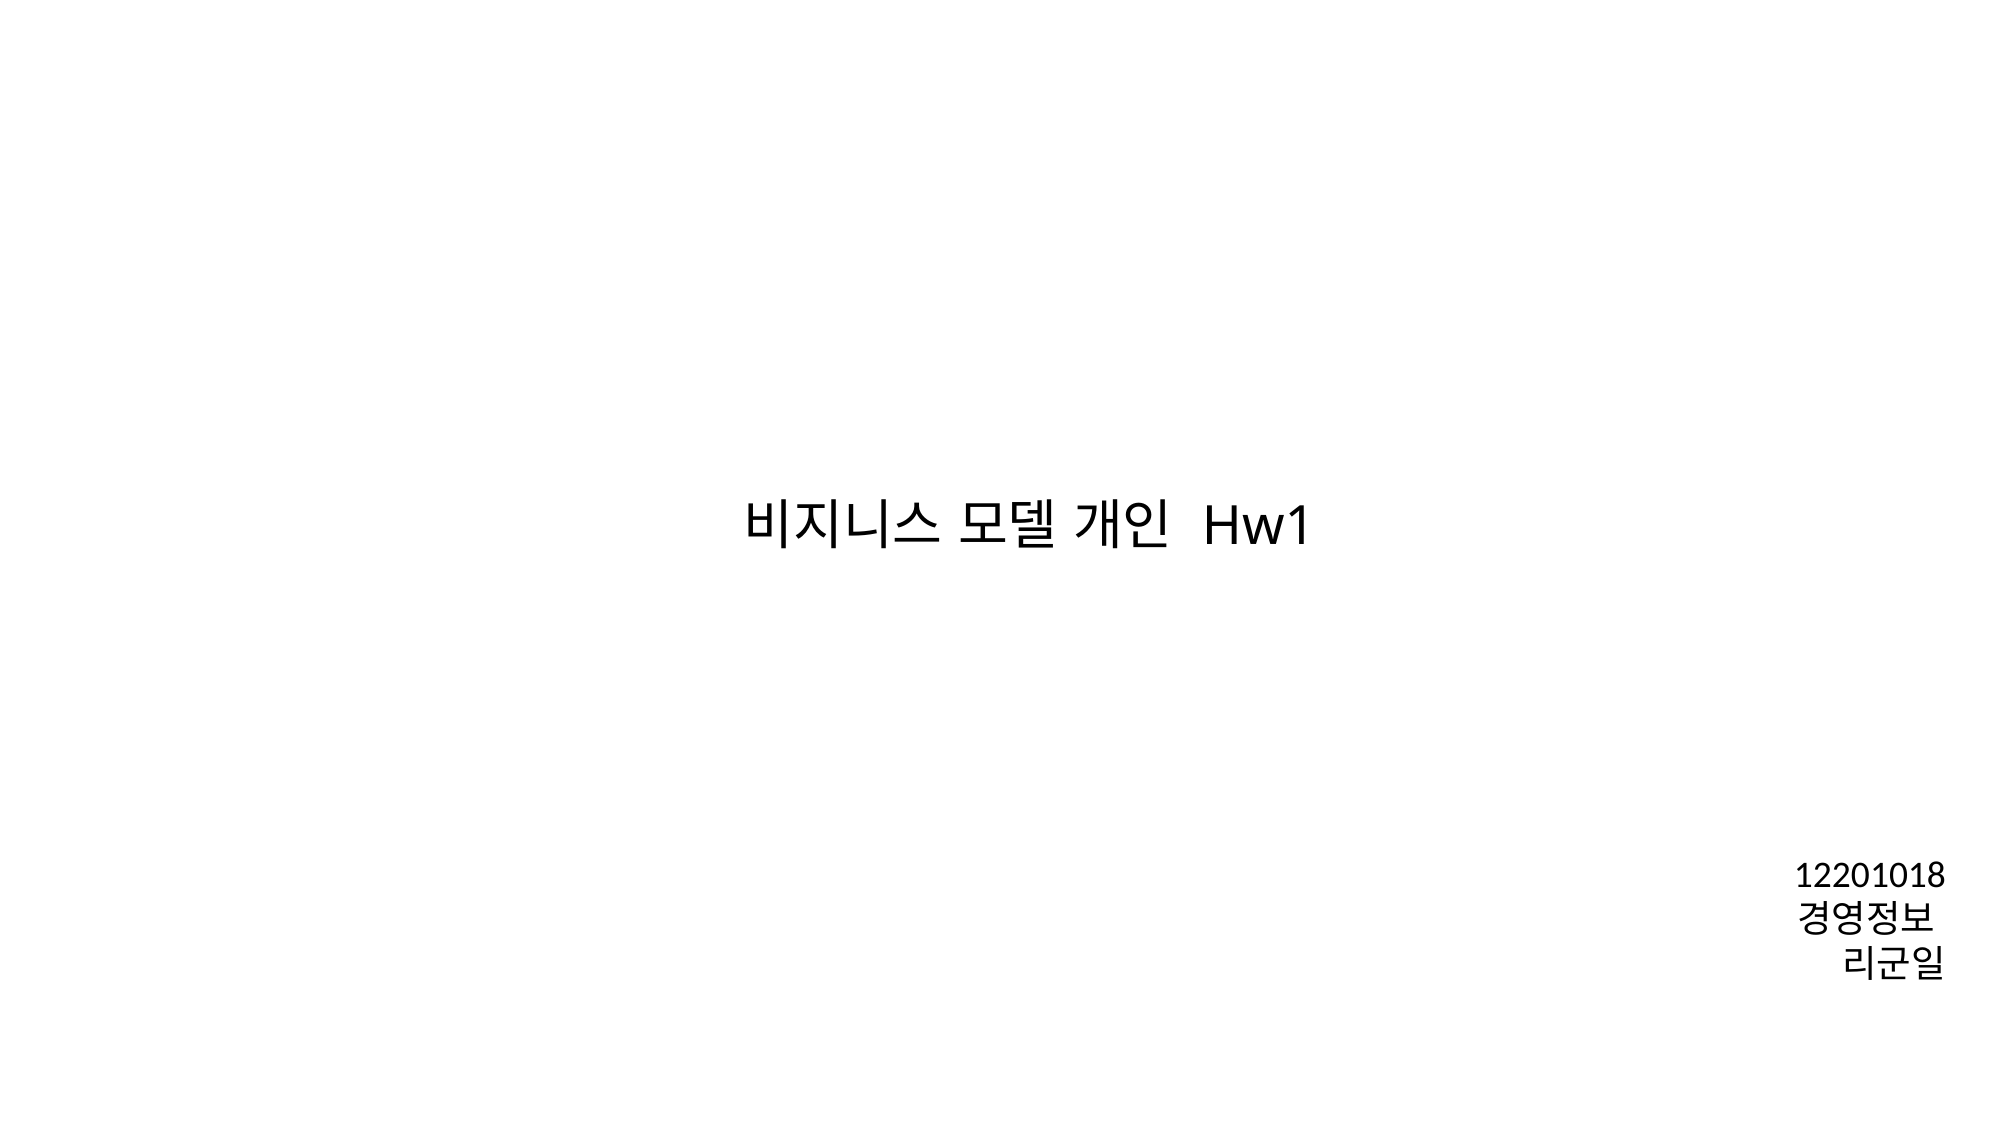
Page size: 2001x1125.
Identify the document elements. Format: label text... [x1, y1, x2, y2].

text_box 12201018 경영정보 리군일 [1485, 842, 1961, 993]
title 비지니스 모델 개인 Hw1 [279, 458, 1780, 609]
